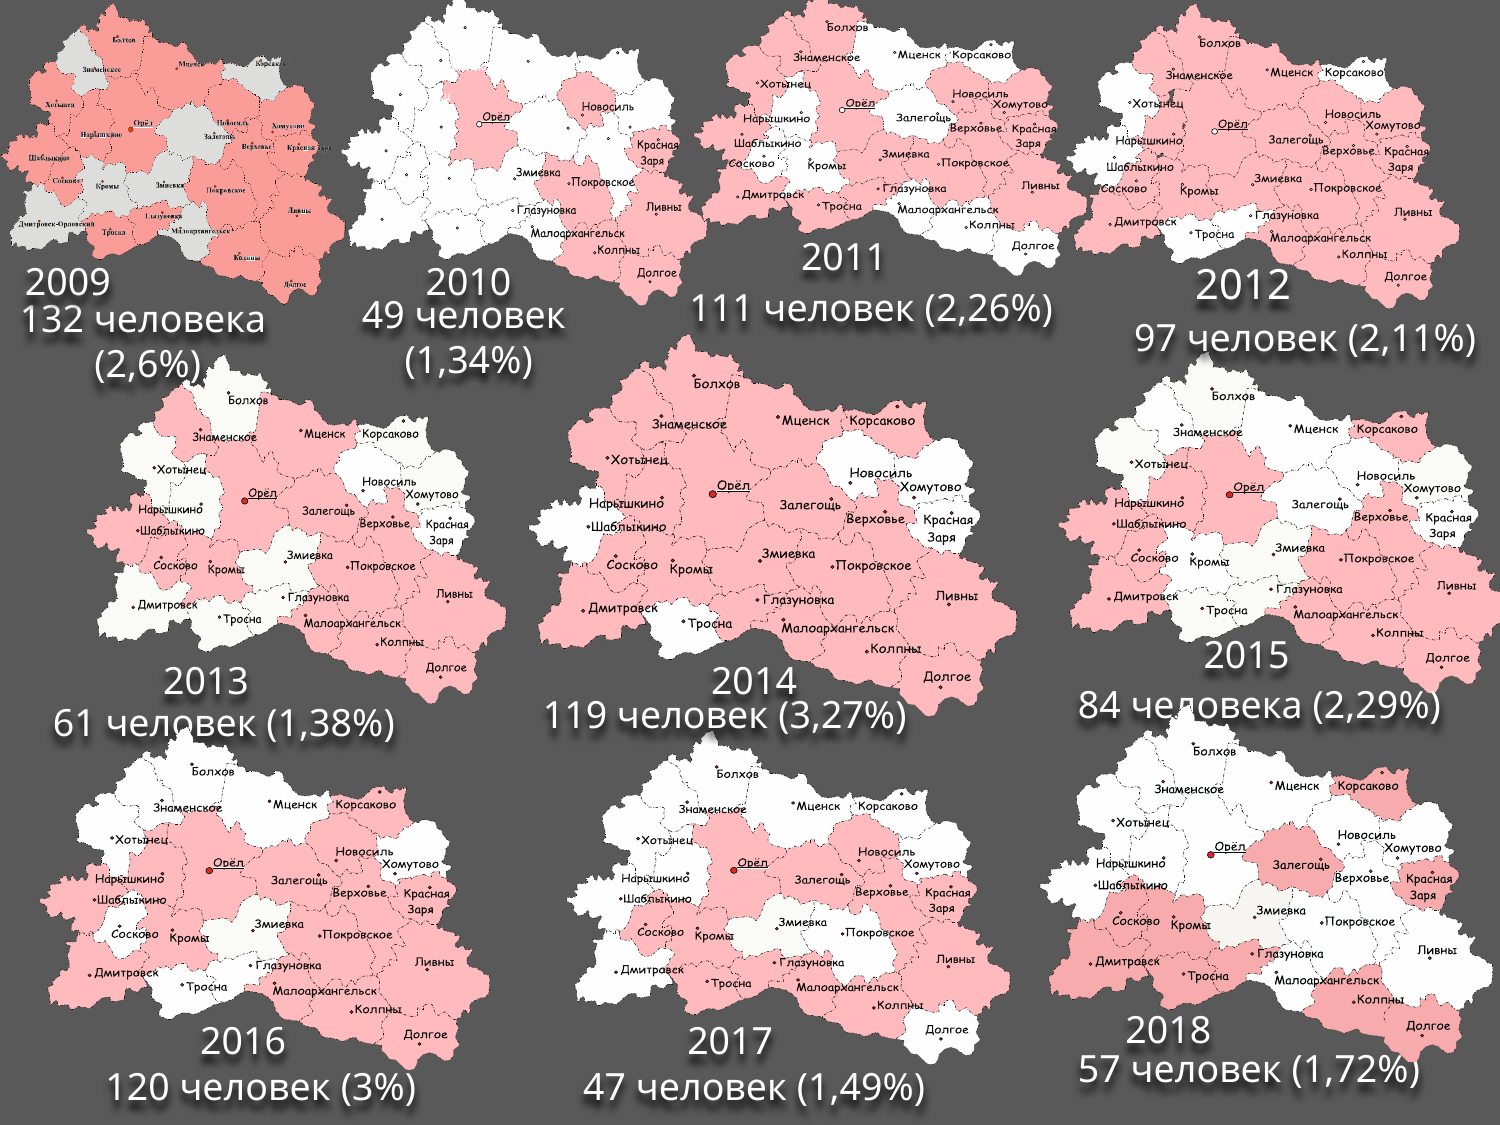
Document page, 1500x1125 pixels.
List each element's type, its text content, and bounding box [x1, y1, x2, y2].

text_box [692, 0, 1095, 282]
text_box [527, 724, 923, 745]
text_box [564, 1070, 944, 1117]
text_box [184, 673, 1462, 1070]
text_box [527, 333, 1026, 724]
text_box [1065, 3, 1468, 315]
text_box 120 человек (3%) [90, 1077, 431, 1116]
picture [1038, 704, 1500, 1062]
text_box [340, 0, 715, 312]
text_box 97 человек (2,11%) [1080, 307, 1500, 350]
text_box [37, 726, 499, 1077]
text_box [85, 354, 515, 673]
text_box 111 человек (2,26%) [674, 282, 1068, 337]
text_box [1056, 350, 1500, 700]
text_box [6, 250, 289, 395]
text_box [1059, 1062, 1439, 1099]
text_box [0, 2, 340, 306]
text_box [345, 312, 592, 390]
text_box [37, 649, 411, 726]
